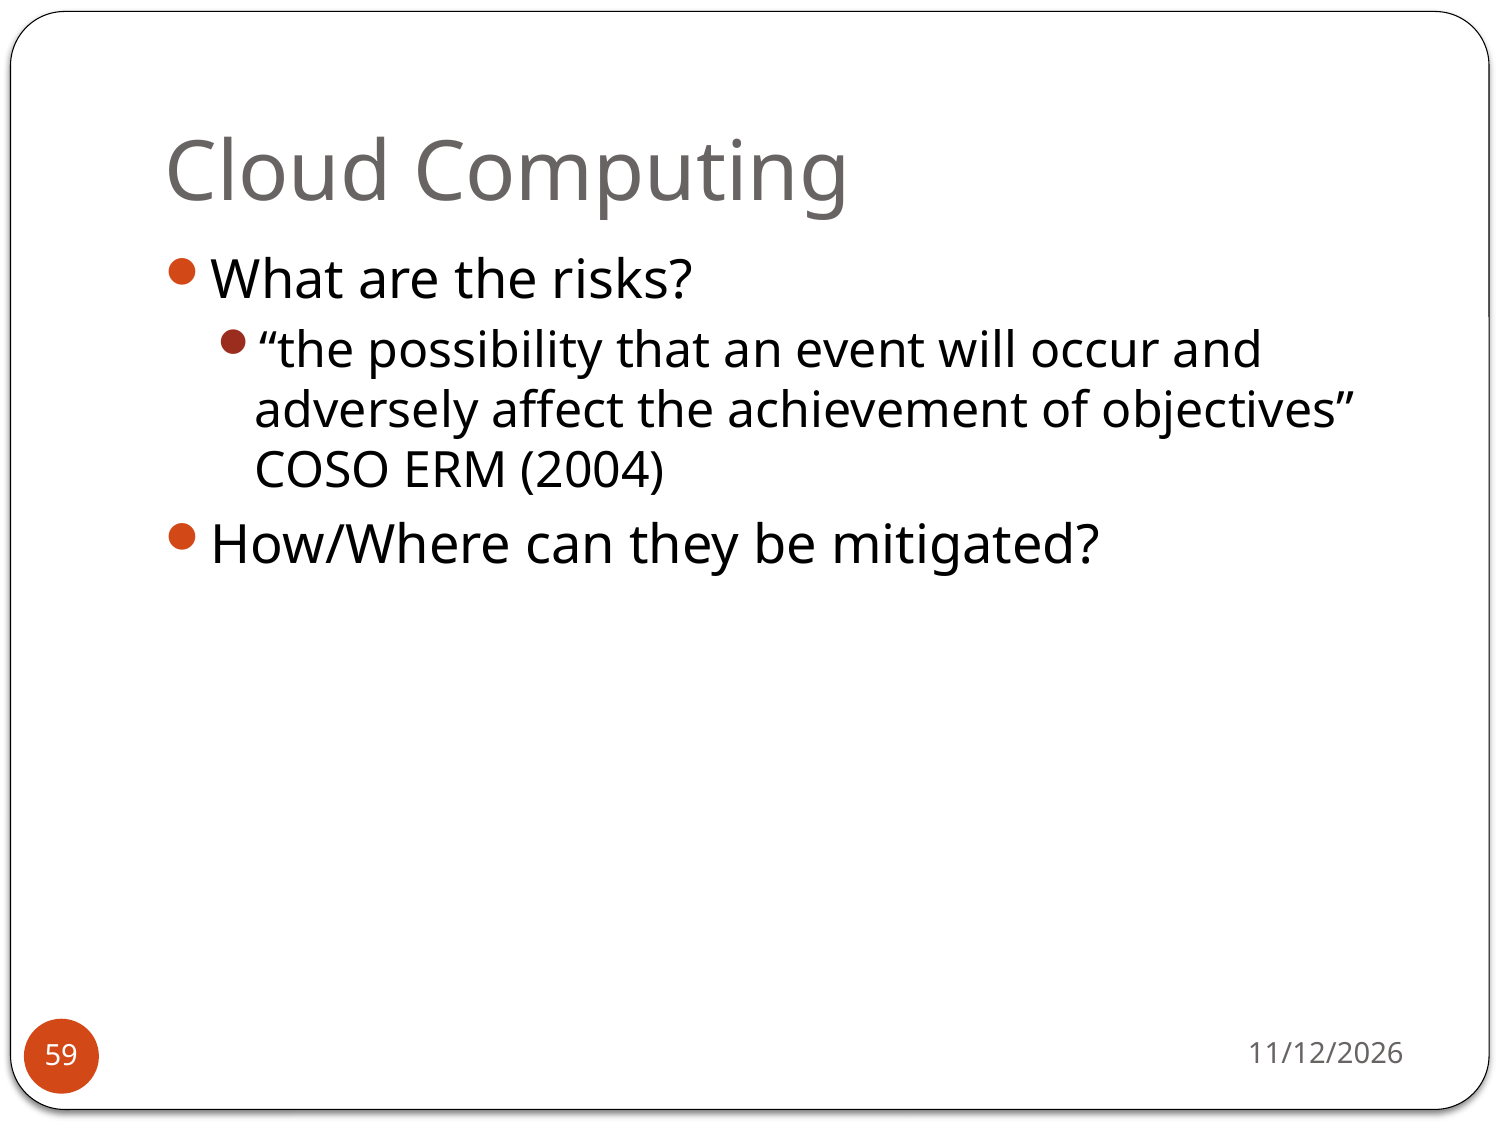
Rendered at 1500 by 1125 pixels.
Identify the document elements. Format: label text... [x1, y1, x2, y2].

list What are the risks? “the possibility that an event will occur and adversely affect the achievement of objectives” COSO ERM (2004) How/Where can they be mitigated? [150, 237, 1425, 988]
title Cloud Computing [150, 45, 1425, 233]
slide_number 59 [23, 1018, 99, 1094]
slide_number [1012, 1015, 1419, 1094]
